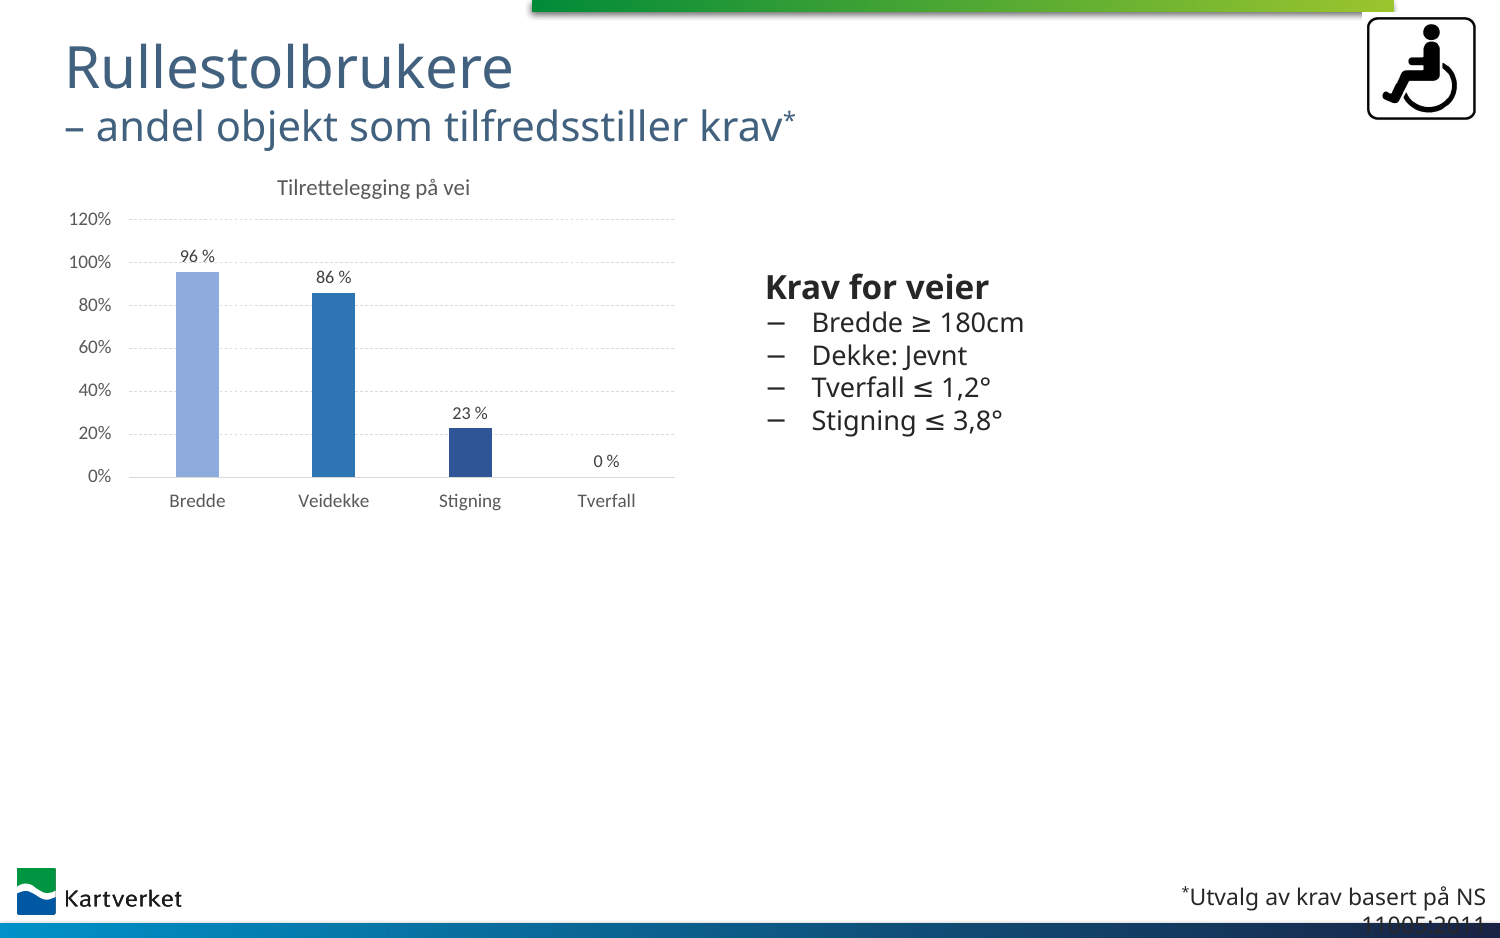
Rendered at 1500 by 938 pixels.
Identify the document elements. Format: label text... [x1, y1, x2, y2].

picture [62, 166, 686, 519]
text_box Rullestolbrukere – andel objekt som tilfredsstiller krav* [49, 25, 1431, 158]
picture [1362, 12, 1481, 126]
text_box *Utvalg av krav basert på NS 11005:2011 [1068, 873, 1500, 938]
text_box Krav for veier Bredde ≥ 180cm Dekke: Jevnt Tverfall ≤ 1,2° Stigning ≤ 3,8° [750, 258, 1234, 444]
